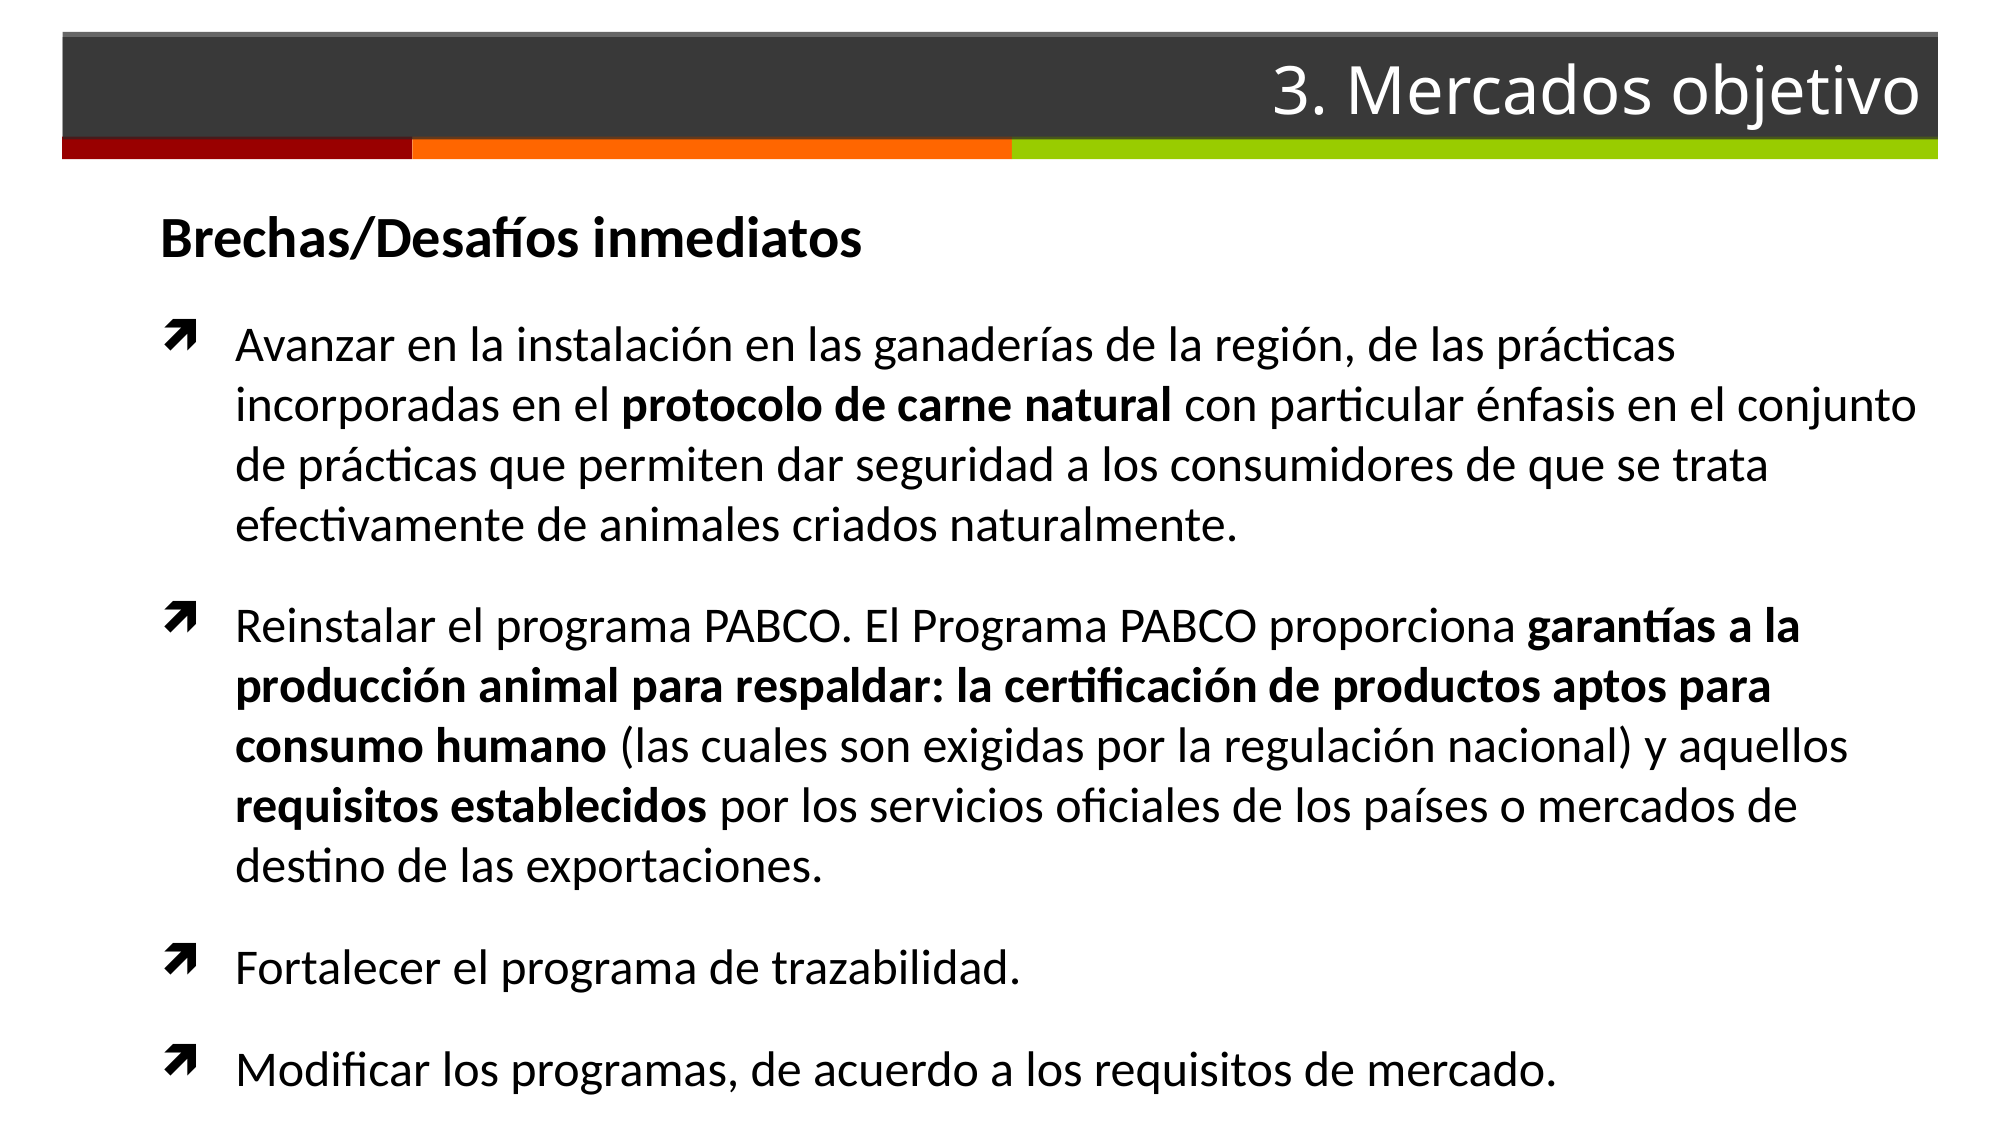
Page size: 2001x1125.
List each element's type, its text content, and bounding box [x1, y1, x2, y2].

title 3. Mercados objetivo [62, 37, 1938, 140]
list Brechas/Desafíos inmediatos Avanzar en la instalación en las ganaderías de la región, de las prácticas incorporadas en el protocolo de carne natural con particular énfasis en el conjunto de prácticas que permiten dar seguridad a los consumidores de que se trata efectivamente de animales criados naturalmente. Reinstalar el programa PABCO. El Programa PABCO proporciona garantías a la producción animal para respaldar: la certificación de productos aptos para consumo humano (las cuales son exigidas por la regulación nacional) y aquellos requisitos establecidos por los servicios oficiales de los países o mercados de destino de las exportaciones. Fortalecer el programa de trazabilidad. Modificar los programas, de acuerdo a los requisitos de mercado. [145, 177, 1938, 1125]
